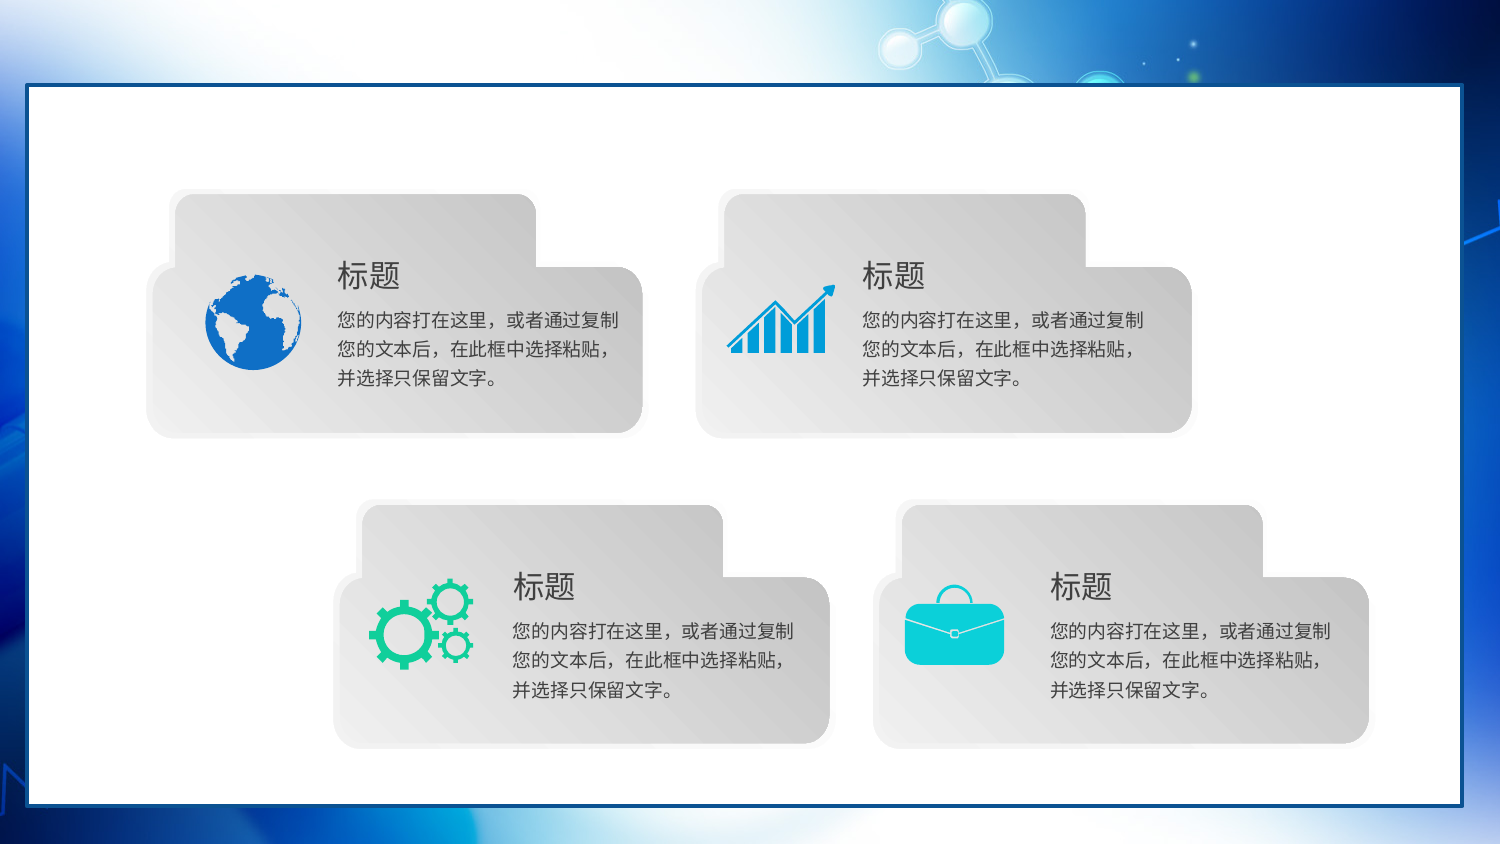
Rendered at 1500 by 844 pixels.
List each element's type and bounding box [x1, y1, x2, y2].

text_box [146, 188, 649, 439]
picture [0, 0, 1500, 844]
text_box [333, 499, 836, 749]
text_box [872, 499, 1376, 749]
text_box [695, 188, 1198, 439]
